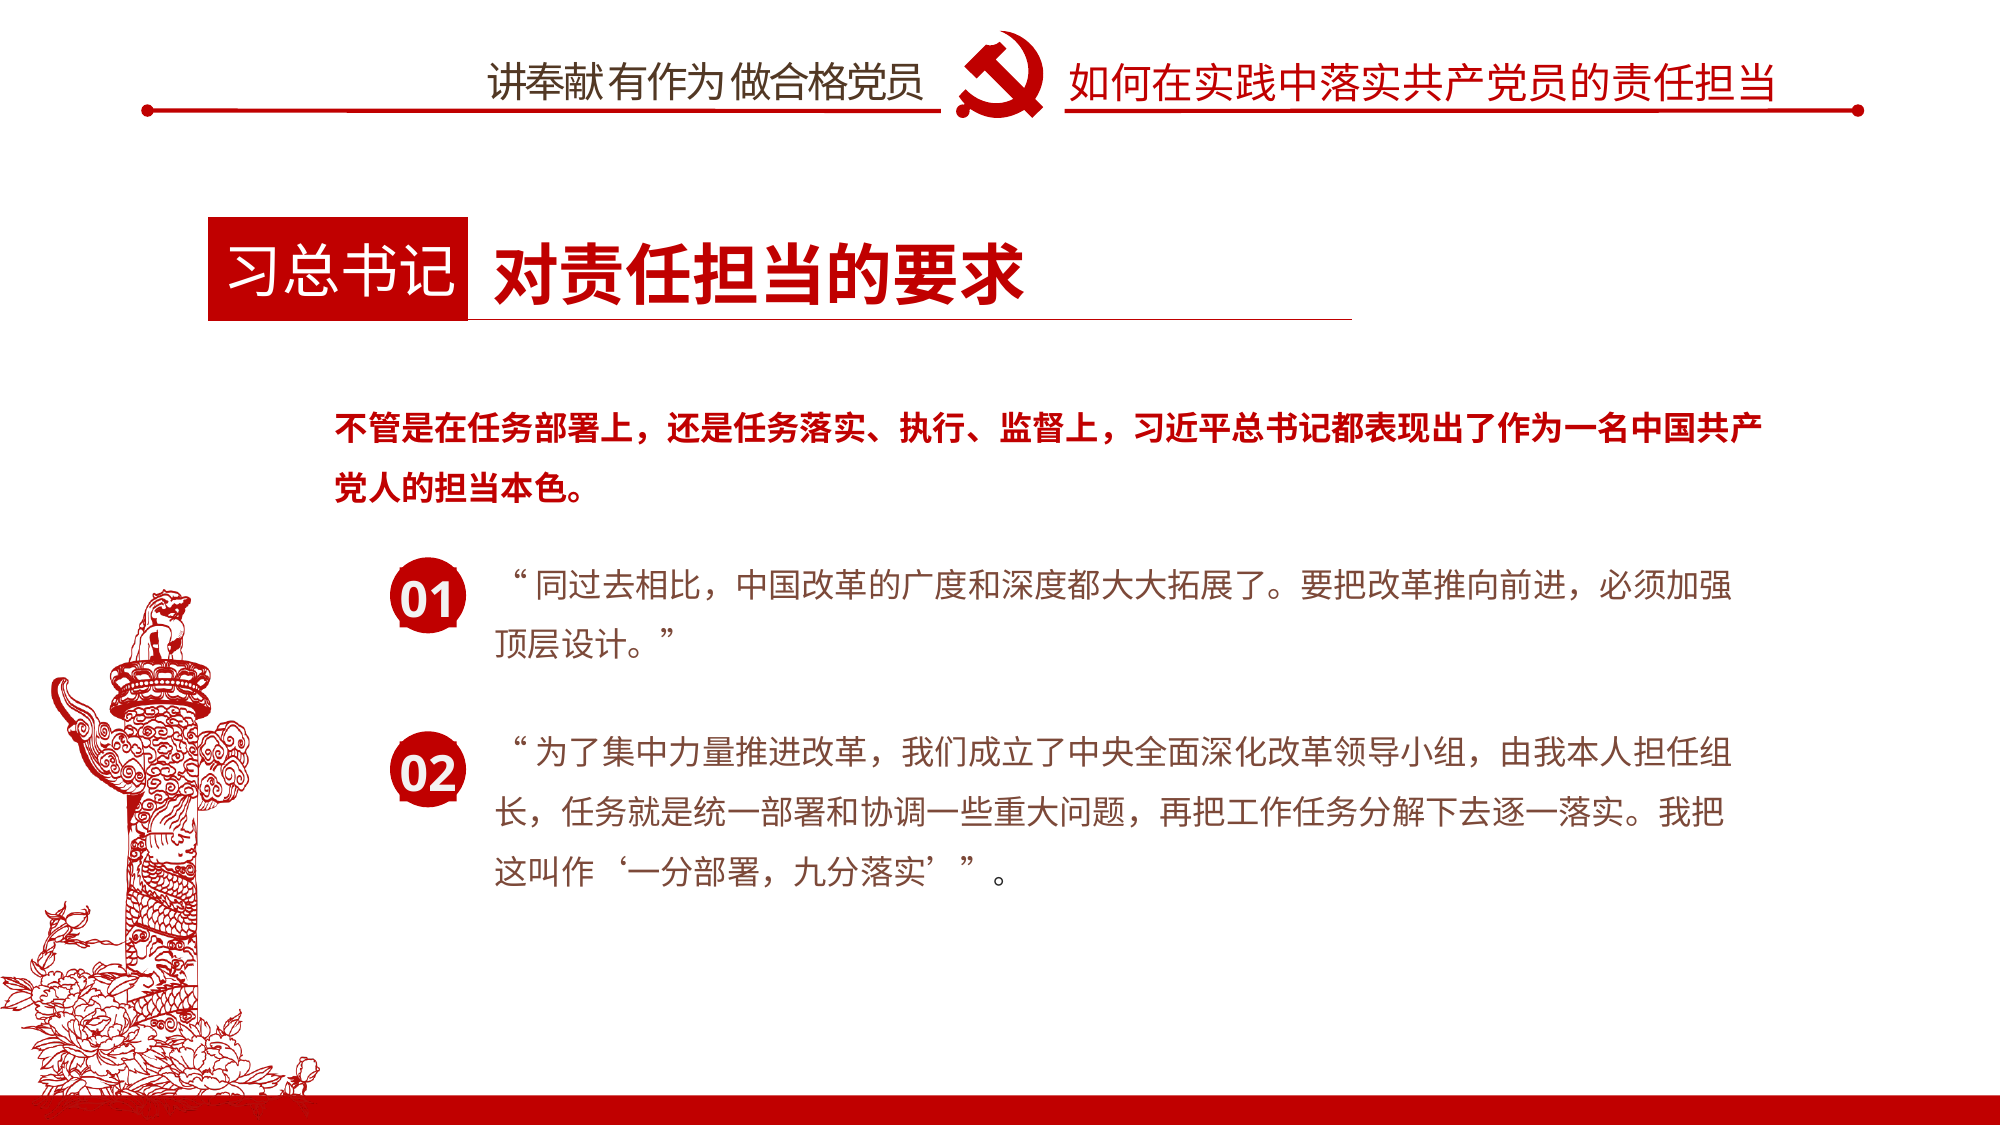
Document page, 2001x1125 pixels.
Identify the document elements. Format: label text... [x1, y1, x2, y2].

text_box “为了集中力量推进改革，我们成立了中央全面深化改革领导小组，由我本人担任组长，任务就是统一部署和协调一些重大问题，再把工作任务分解下去逐一落实。我把这叫作‘一分部署，九分落实’”。 [479, 703, 1764, 899]
text_box 对责任担当的要求 [493, 244, 1331, 302]
text_box 不管是在任务部署上，还是任务落实、执行、监督上，习近平总书记都表现出了作为一名中国共产党人的担当本色。 [319, 379, 1785, 515]
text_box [390, 731, 467, 808]
text_box 如何在实践中落实共产党员的责任担当 [1053, 49, 1955, 115]
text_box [390, 557, 467, 634]
picture [0, 589, 320, 1121]
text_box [209, 217, 493, 320]
text_box “同过去相比，中国改革的广度和深度都大大拓展了。要把改革推向前进，必须加强顶层设计。” [479, 536, 1764, 671]
